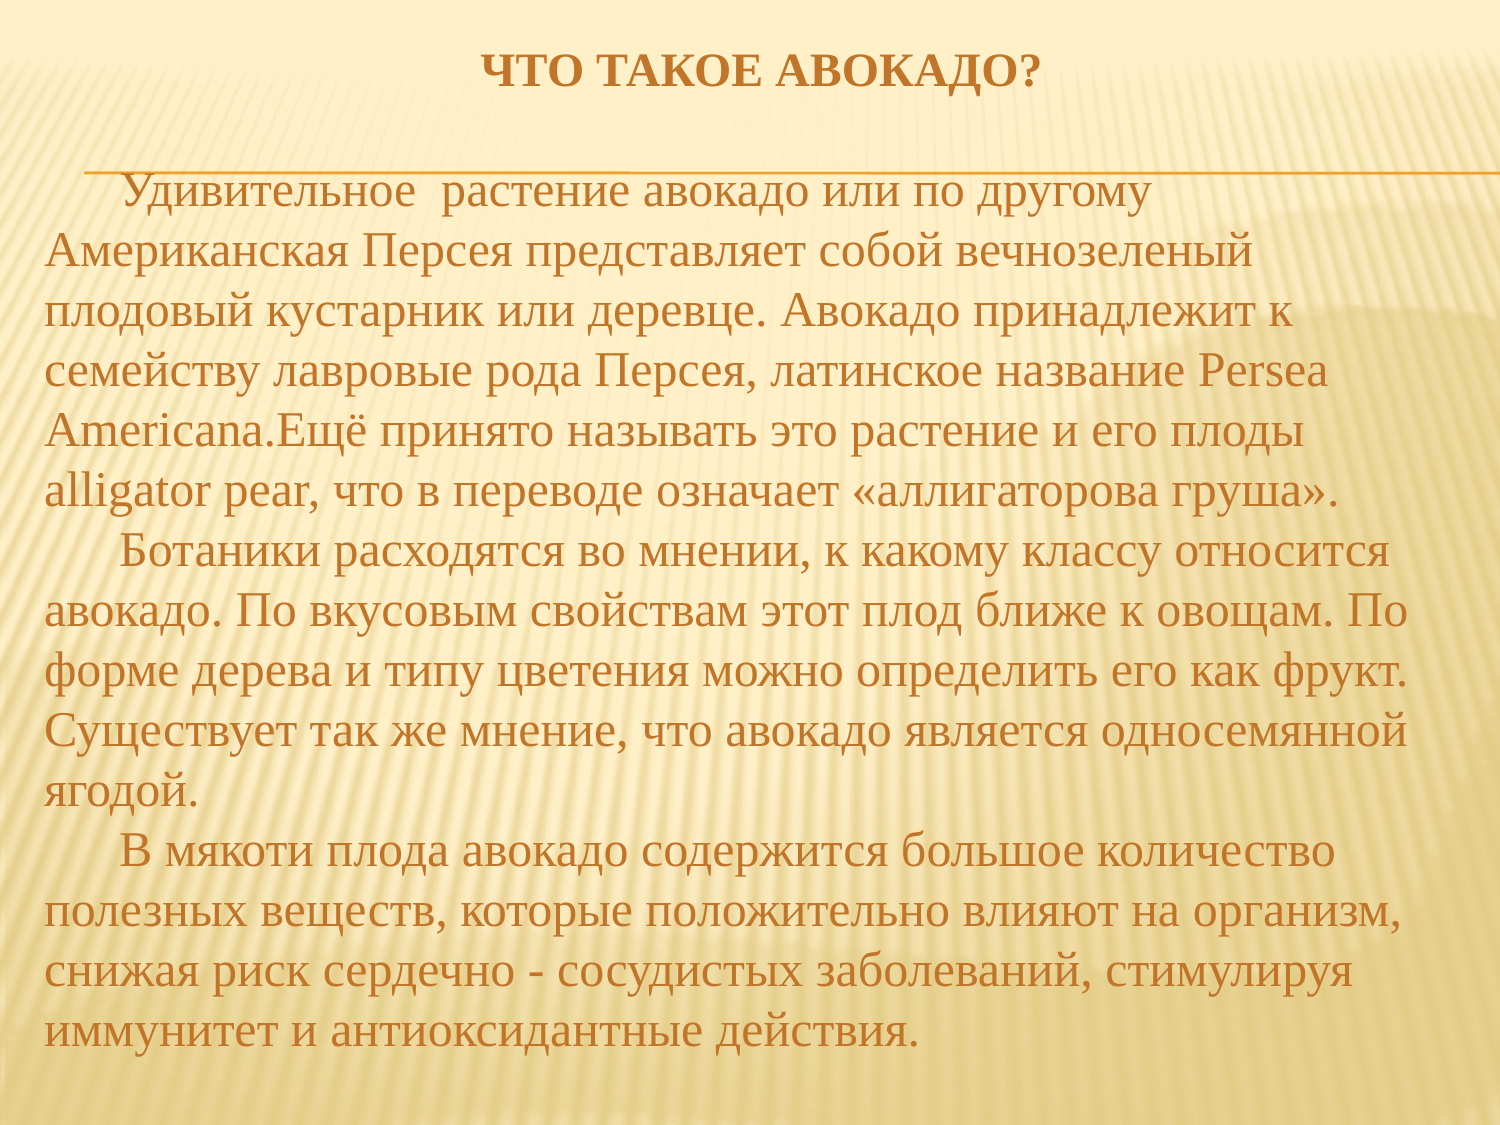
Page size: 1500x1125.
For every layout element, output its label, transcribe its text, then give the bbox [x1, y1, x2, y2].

title Что такое авокадо? [49, 30, 1475, 161]
text_box Удивительное растение авокадо или по другому Американская Персея представляет собой вечнозеленый плодовый кустарник или деревце. Авокадо принадлежит к семейству лавровые рода Персея, латинское название Persea Americana.Ещё принято называть это растение и его плоды alligator pear, что в переводе означает «аллигаторова груша». Ботаники расходятся во мнении, к какому классу относится авокадо. По вкусовым свойствам этот плод ближе к овощам. По форме дерева и типу цветения можно определить его как фрукт. Существует так же мнение, что авокадо является односемянной ягодой. В мякоти плода авокадо содержится большое количество полезных веществ, которые положительно влияют на организм, снижая риск сердечно - сосудистых заболеваний, стимулируя иммунитет и антиоксидантные действия. [29, 148, 1471, 1125]
